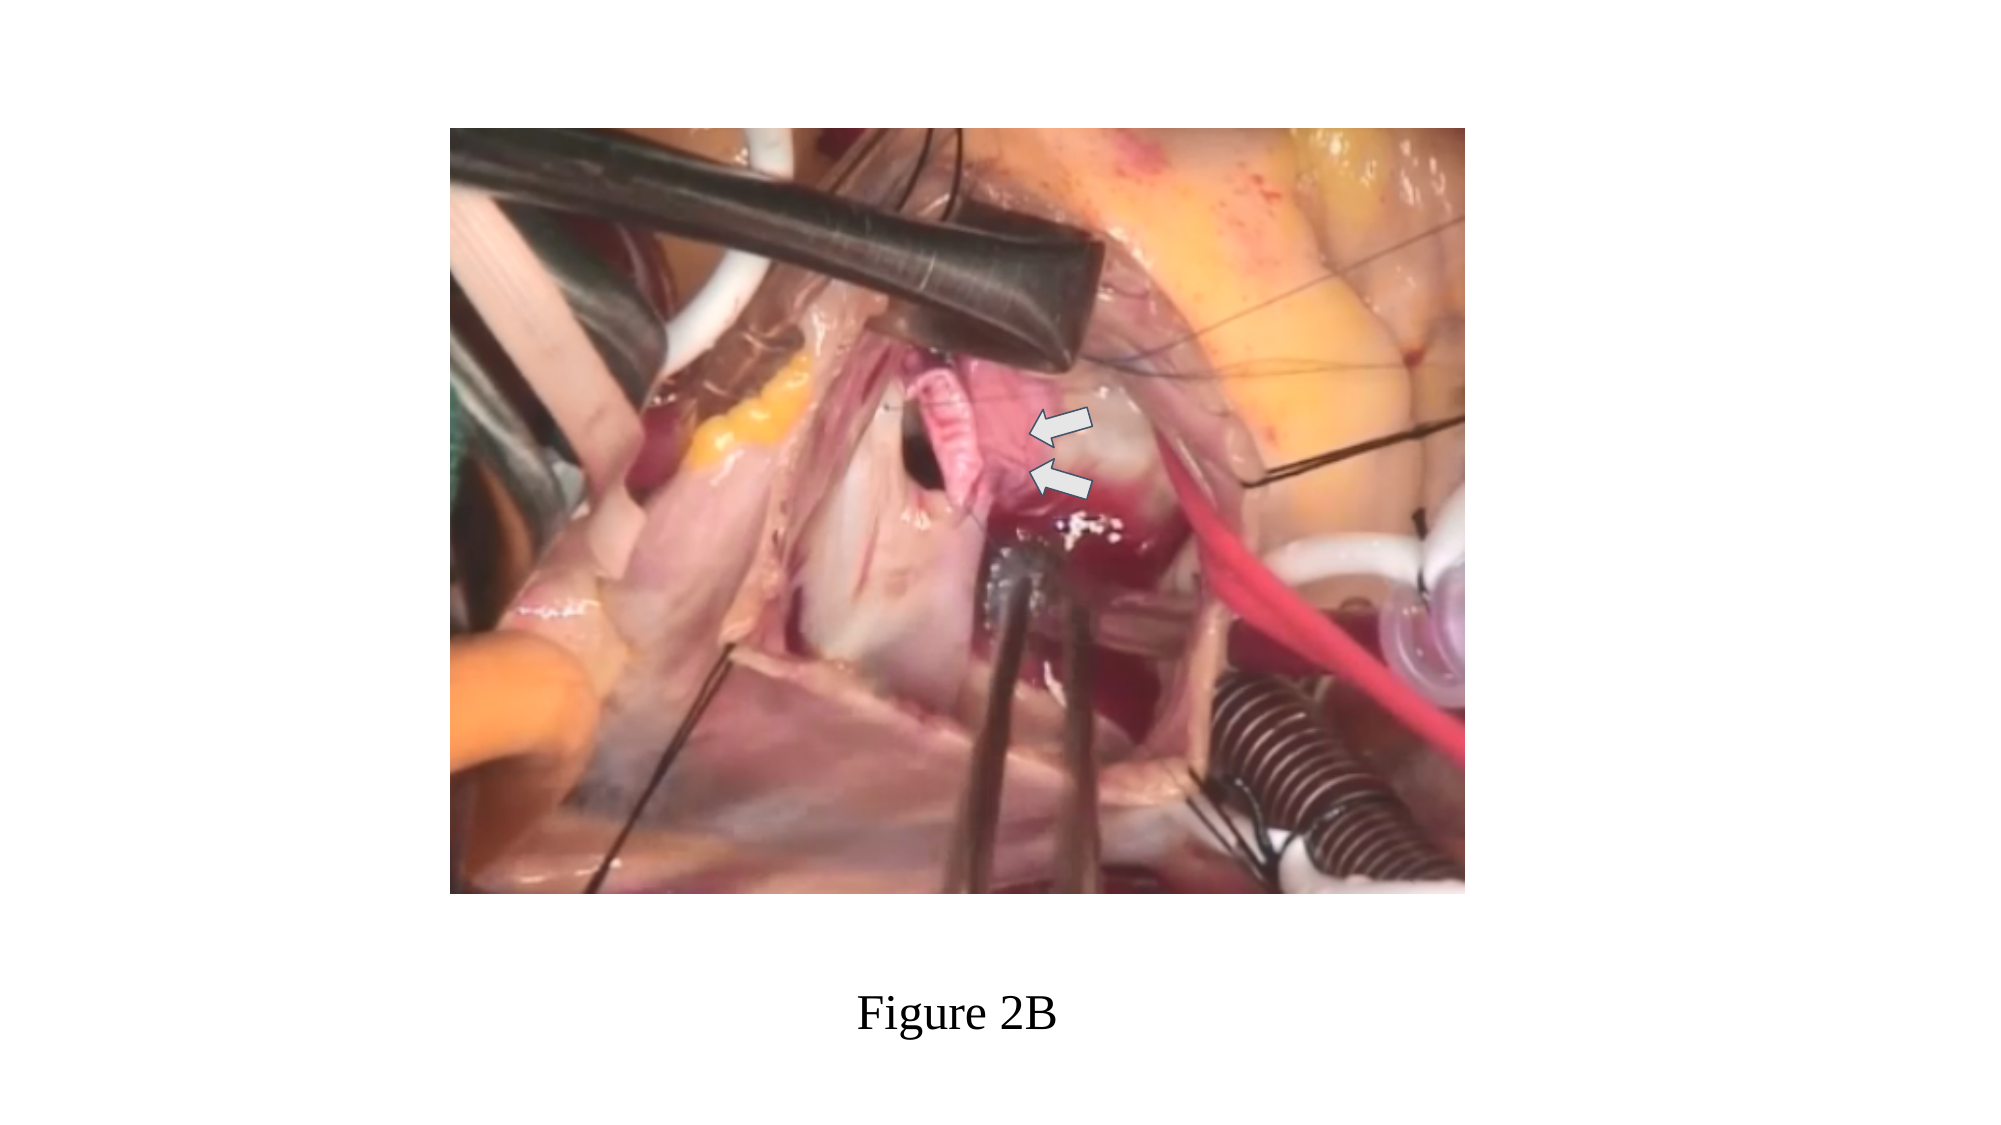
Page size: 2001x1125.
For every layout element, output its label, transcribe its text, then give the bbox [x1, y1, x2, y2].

picture [450, 128, 1465, 894]
text_box Figure 2B [824, 972, 1091, 1048]
